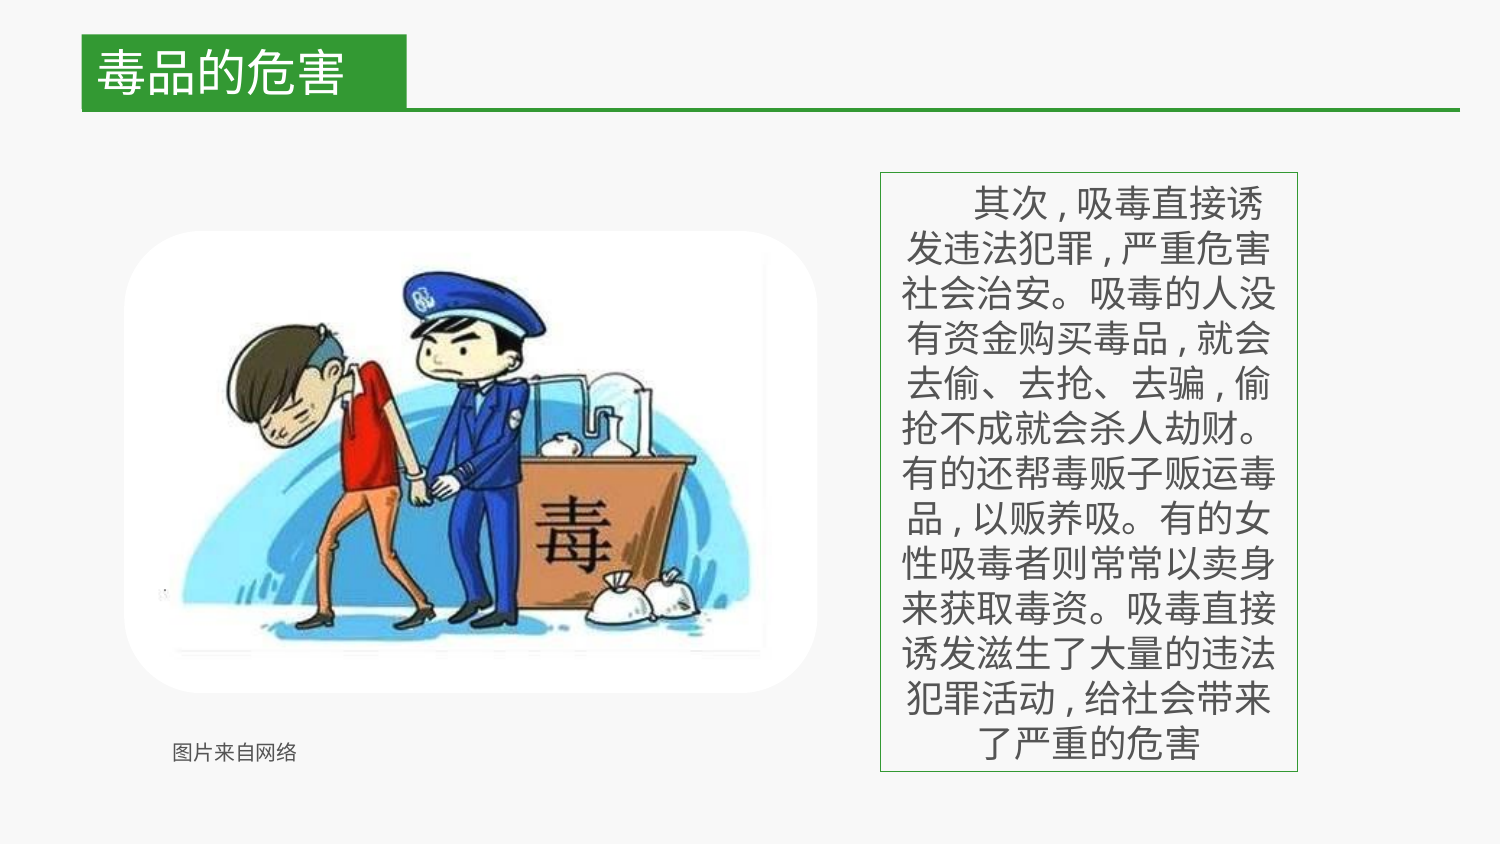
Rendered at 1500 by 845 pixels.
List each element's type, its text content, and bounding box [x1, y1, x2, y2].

picture [123, 230, 818, 694]
text_box 图片来自网络 [158, 732, 313, 773]
text_box 毒品的危害 [81, 34, 407, 109]
text_box 其次,吸毒直接诱发违法犯罪,严重危害社会治安。吸毒的人没有资金购买毒品,就会去偷、去抢、去骗,偷抢不成就会杀人劫财。有的还帮毒贩子贩运毒品,以贩养吸。有的女性吸毒者则常常以卖身来获取毒资。吸毒直接诱发滋生了大量的违法犯罪活动,给社会带来了严重的危害 [880, 172, 1298, 772]
